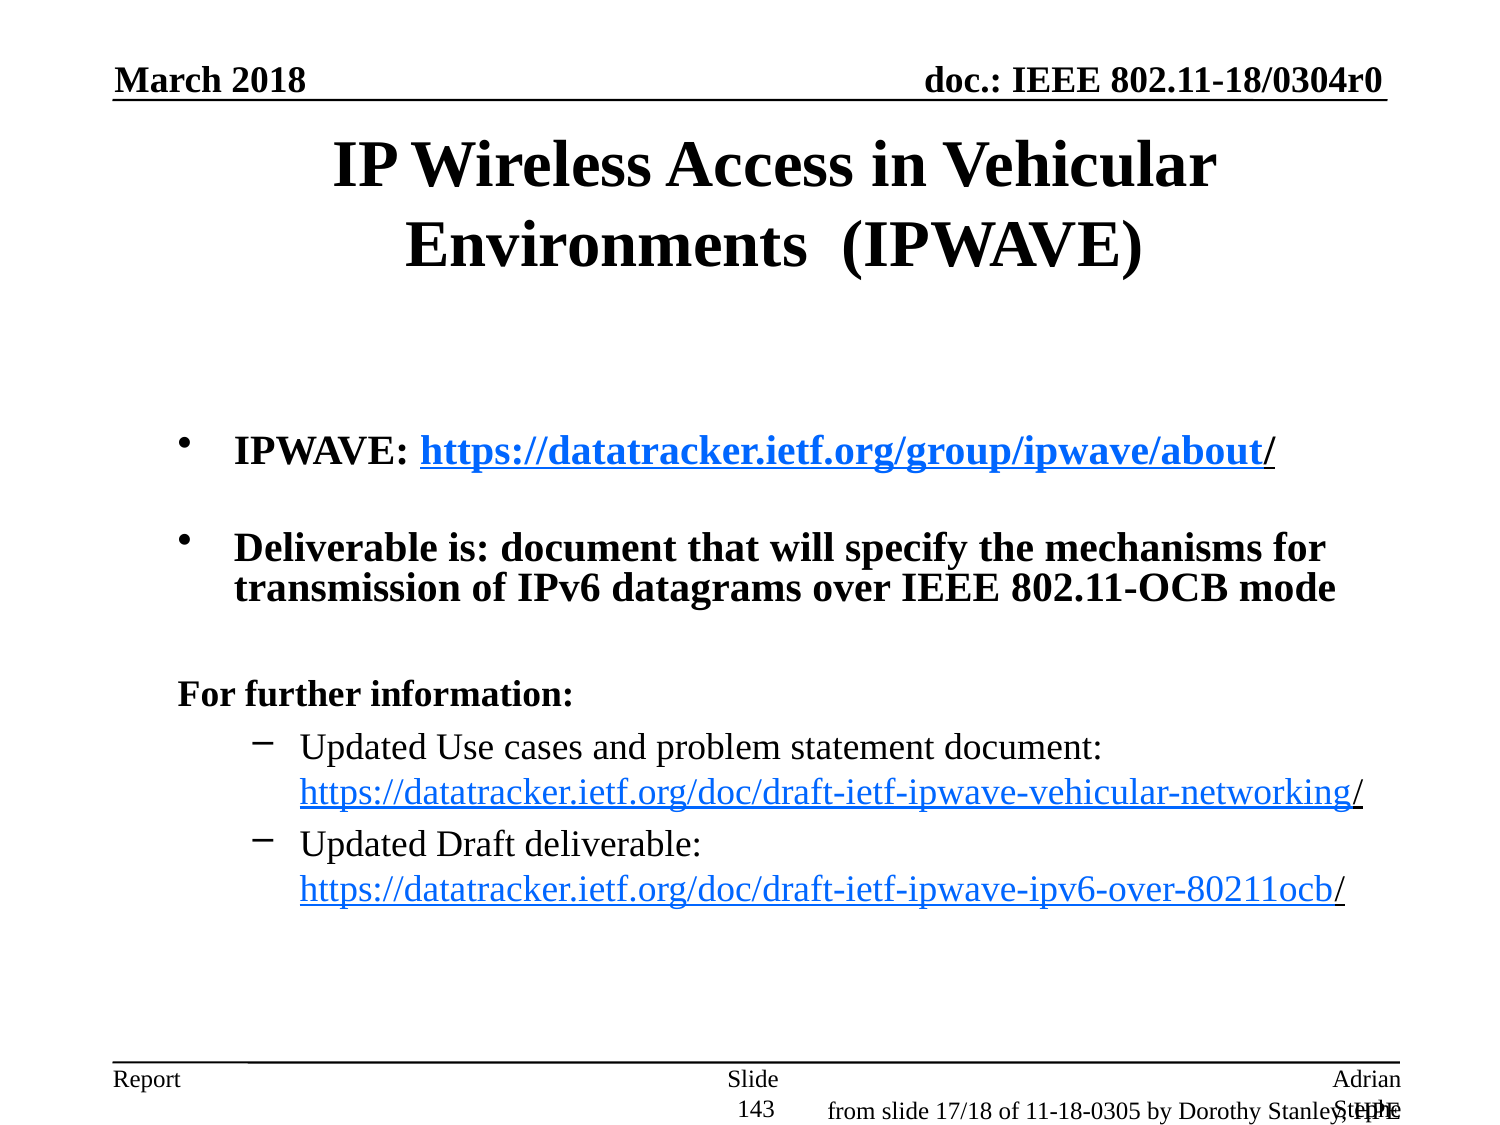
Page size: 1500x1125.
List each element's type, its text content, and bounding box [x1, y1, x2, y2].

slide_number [114, 54, 374, 101]
slide_number Slide 143 [711, 1061, 801, 1093]
footer Adrian Stephens, Intel Corporation [1324, 1063, 1402, 1087]
text_box from slide 17/18 of 11-18-0305 by Dorothy Stanley, HPE [343, 1087, 1417, 1125]
list IPWAVE: https://datatracker.ietf.org/group/ipwave/about/ Deliverable is: document that will specify the mechanisms for transmission of IPv6 datagrams over IEEE 802.11-OCB mode For further information: Updated Use cases and problem statement document: https://datatracker.ietf.org/doc/draft-ietf-ipwave-vehicular-networking/ Updated Draft deliverable: https://datatracker.ietf.org/doc/draft-ietf-ipwave-ipv6-over-80211ocb/ [162, 324, 1425, 1063]
title IP Wireless Access in Vehicular Environments (IPWAVE) [112, 112, 1438, 288]
